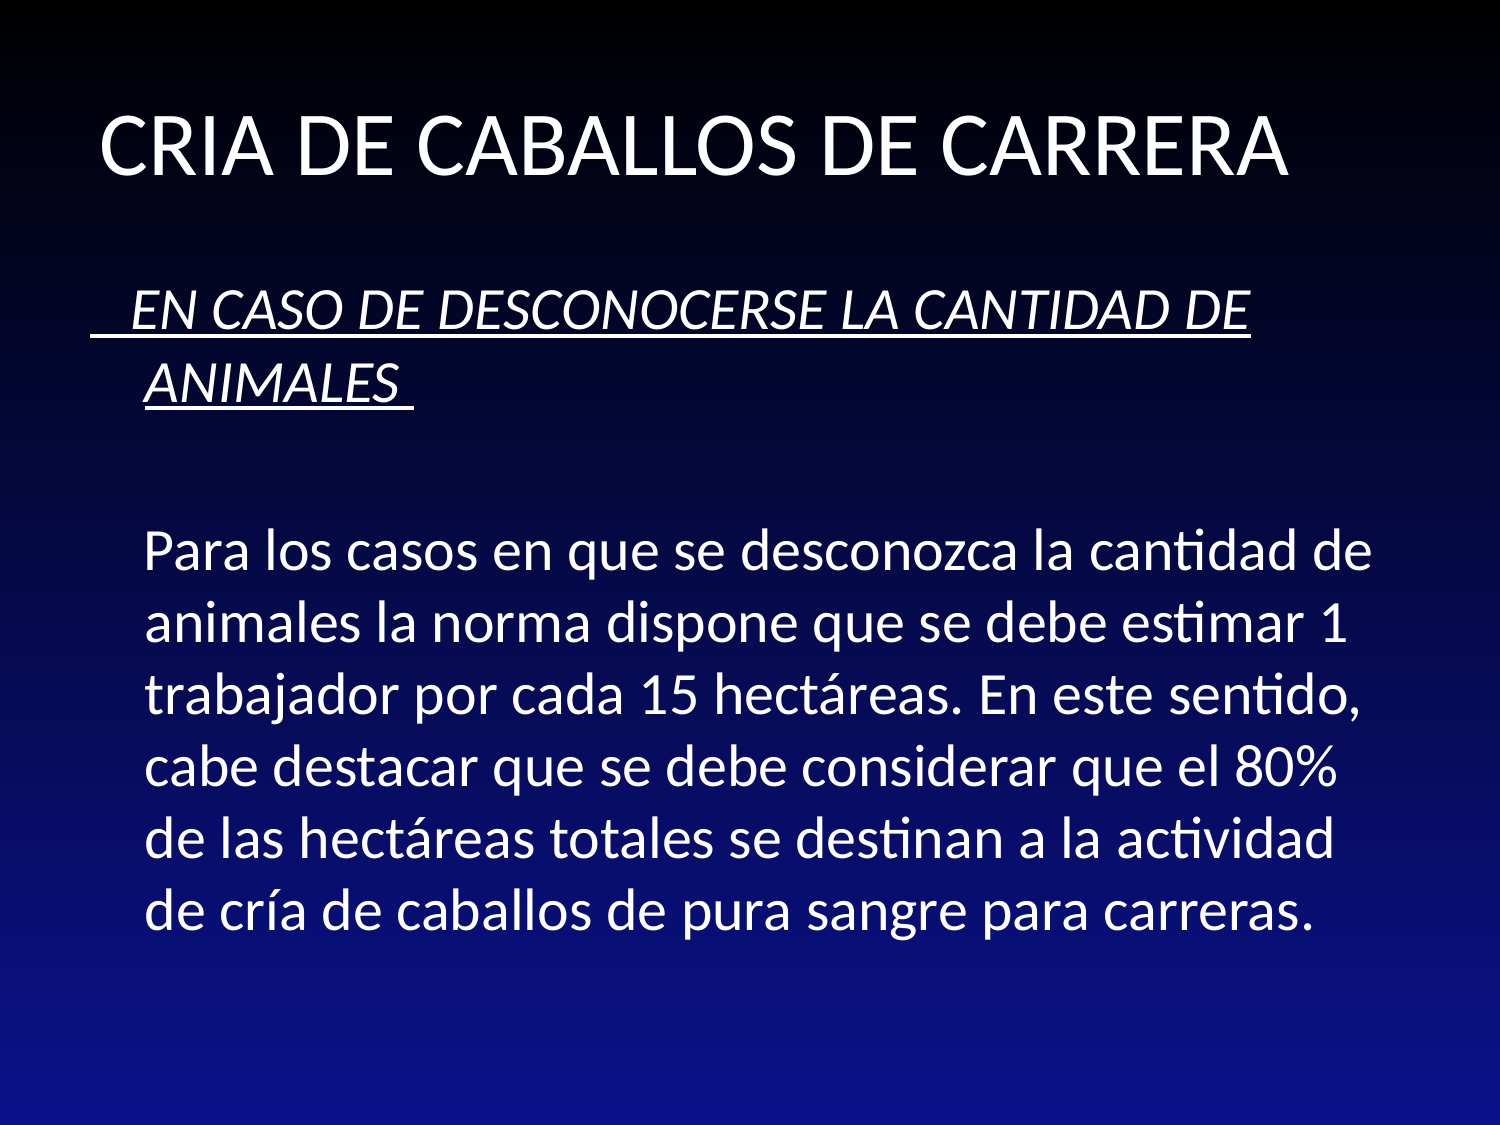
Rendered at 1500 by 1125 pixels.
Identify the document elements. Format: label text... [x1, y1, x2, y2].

title CRIA DE CABALLOS DE CARRERA [85, 45, 1436, 233]
list EN CASO DE DESCONOCERSE LA CANTIDAD DE ANIMALES Para los casos en que se desconozca la cantidad de animales la norma dispone que se debe estimar 1 trabajador por cada 15 hectáreas. En este sentido, cabe destacar que se debe considerar que el 80% de las hectáreas totales se destinan a la actividad de cría de caballos de pura sangre para carreras. [75, 262, 1425, 1005]
